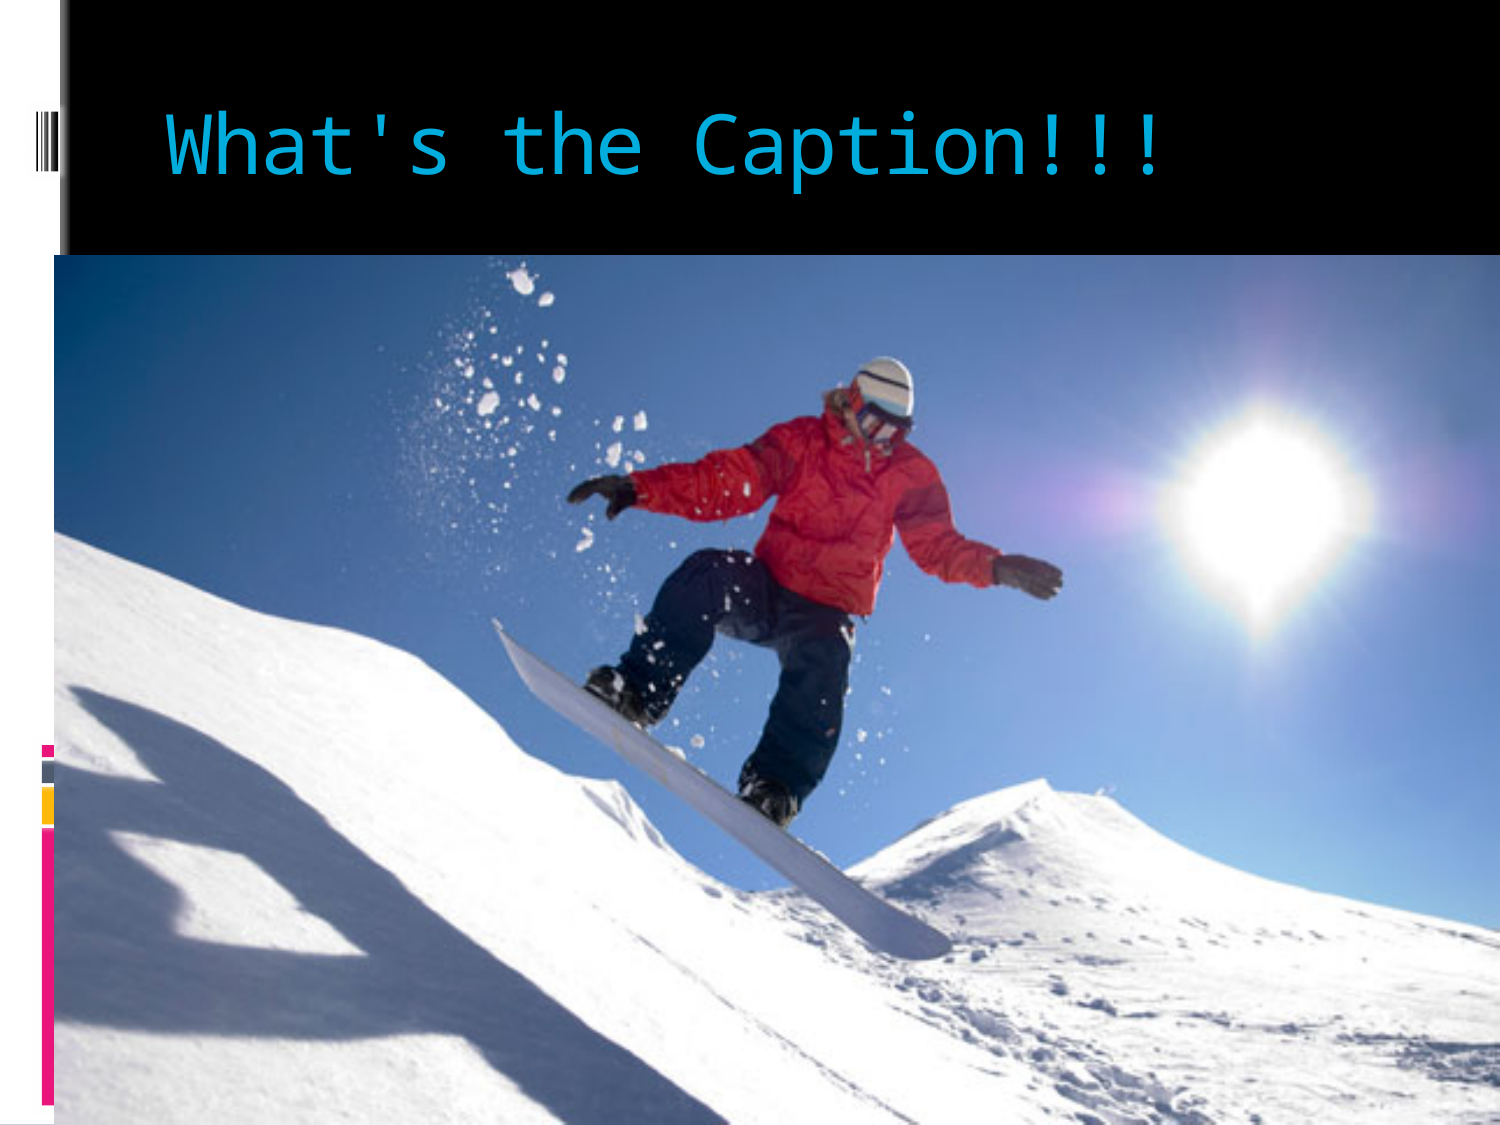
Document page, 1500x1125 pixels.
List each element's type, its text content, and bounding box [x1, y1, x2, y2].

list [54, 254, 1500, 1125]
title What's the Caption!!! [150, 83, 1425, 234]
